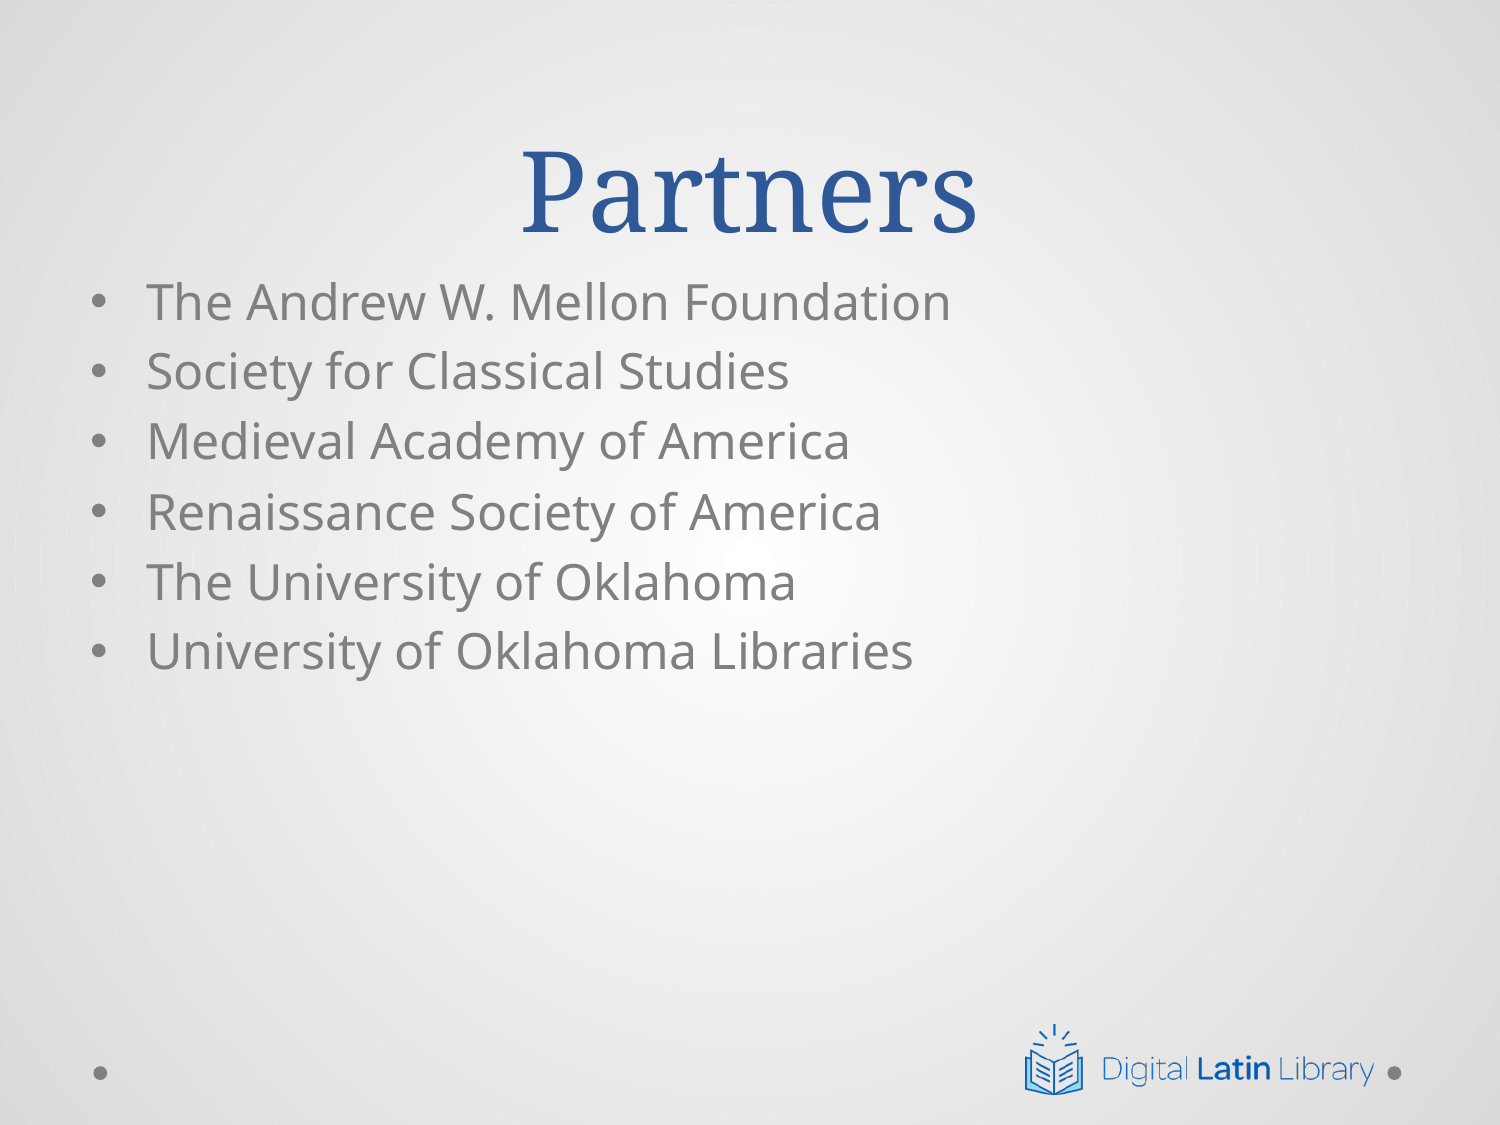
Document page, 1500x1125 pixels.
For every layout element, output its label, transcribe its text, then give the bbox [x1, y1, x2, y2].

list The Andrew W. Mellon Foundation Society for Classical Studies Medieval Academy of America Renaissance Society of America The University of Oklahoma University of Oklahoma Libraries [75, 262, 1425, 1005]
title Partners [75, 0, 1425, 262]
picture [1025, 1024, 1374, 1095]
